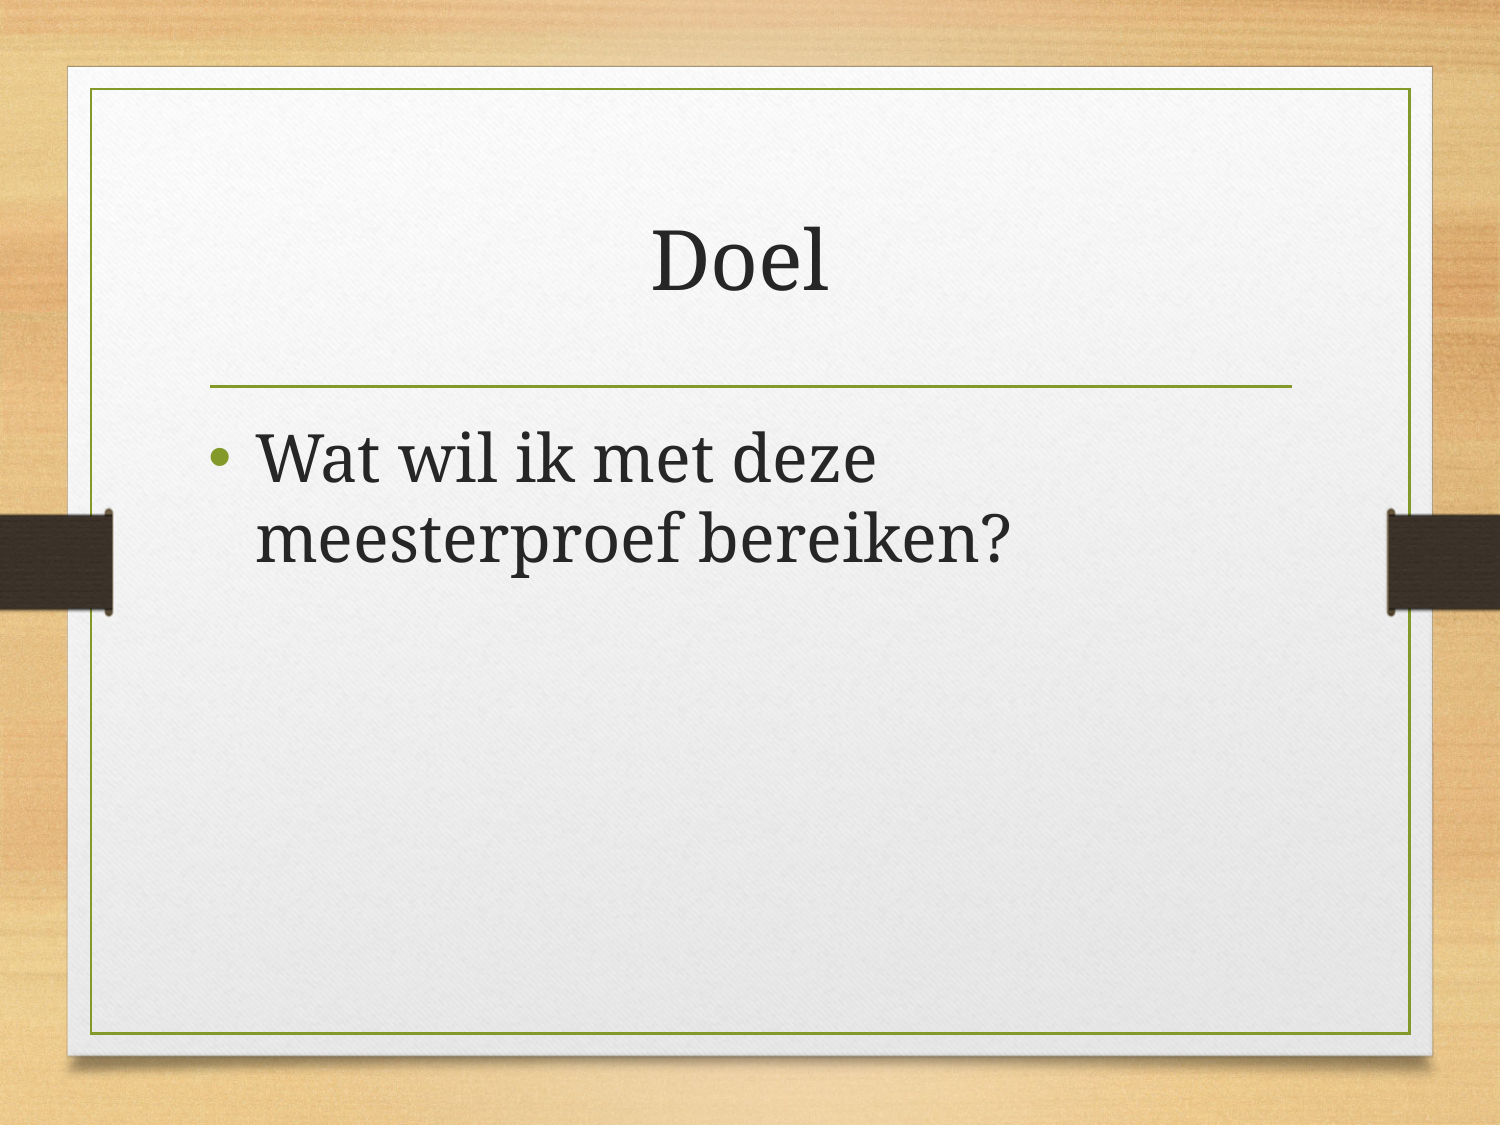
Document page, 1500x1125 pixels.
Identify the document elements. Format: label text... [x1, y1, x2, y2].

title Doel [193, 150, 1309, 365]
picture [0, 0, 1500, 1125]
list Wat wil ik met deze meesterproef bereiken? [193, 408, 1309, 974]
